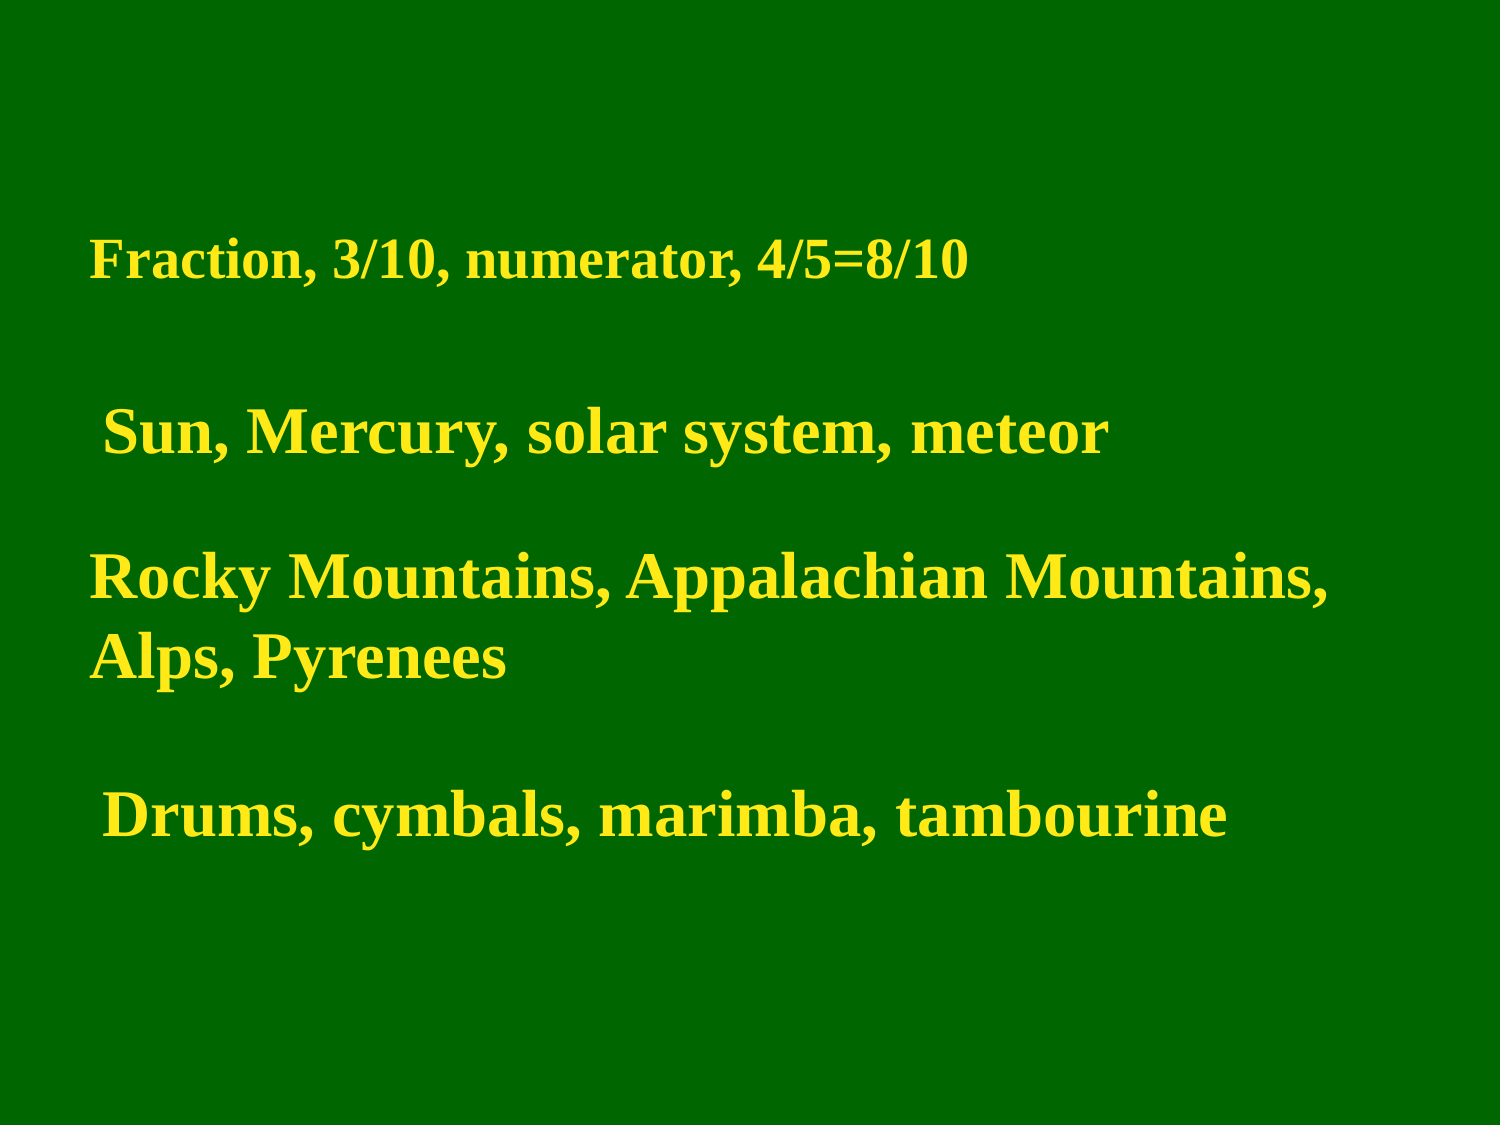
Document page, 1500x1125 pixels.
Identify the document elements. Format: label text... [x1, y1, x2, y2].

text_box Sun, Mercury, solar system, meteor [87, 379, 1413, 475]
text_box Fraction, 3/10, numerator, 4/5=8/10 [74, 212, 1500, 298]
text_box Rocky Mountains, Appalachian Mountains, Alps, Pyrenees [74, 524, 1500, 700]
text_box Drums, cymbals, marimba, tambourine [87, 762, 1500, 858]
